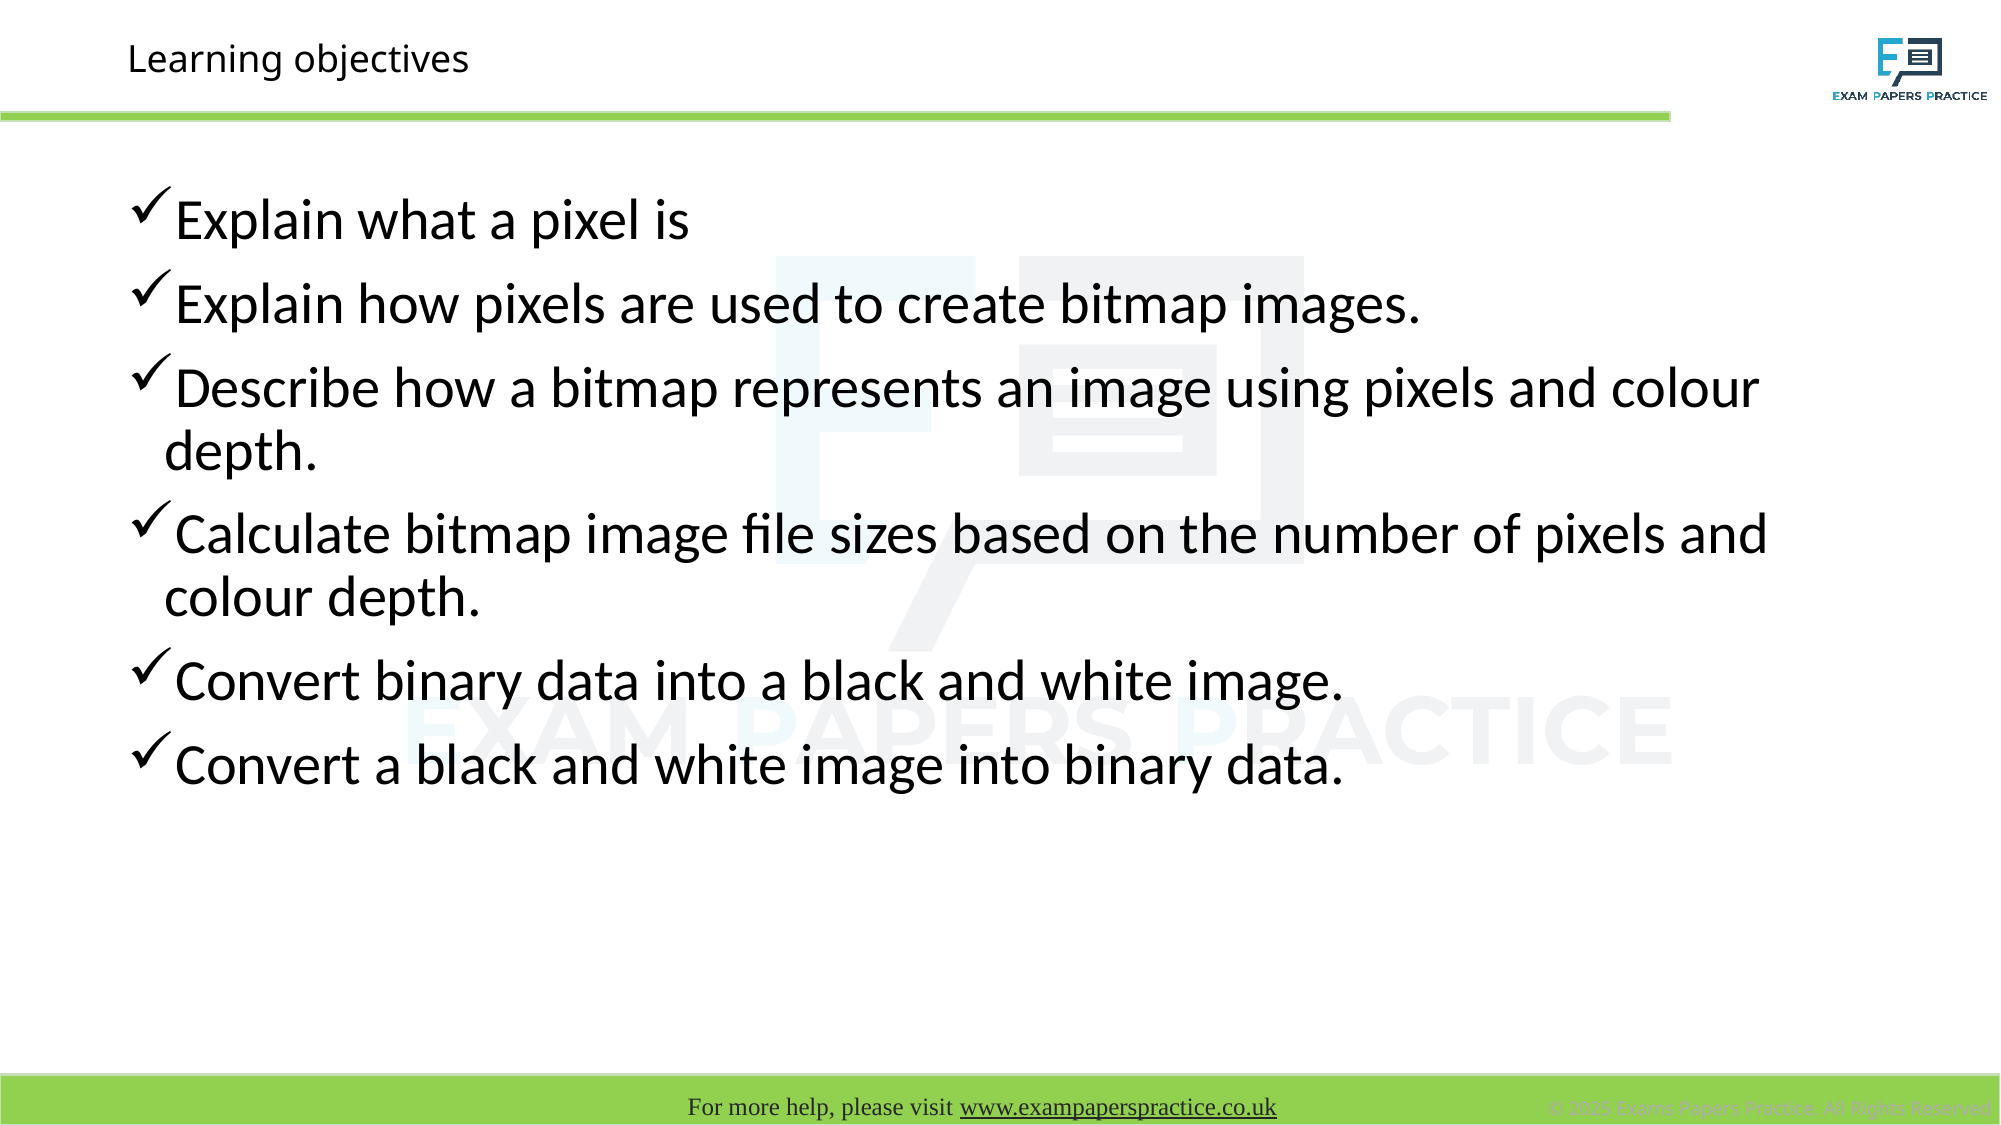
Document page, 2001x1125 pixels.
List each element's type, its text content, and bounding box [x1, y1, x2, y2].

list Explain what a pixel is Explain how pixels are used to create bitmap images. Describe how a bitmap represents an image using pixels and colour depth. Calculate bitmap image file sizes based on the number of pixels and colour depth. Convert binary data into a black and white image. Convert a black and white image into binary data. [112, 181, 1838, 896]
title Learning objectives [112, 32, 1838, 89]
